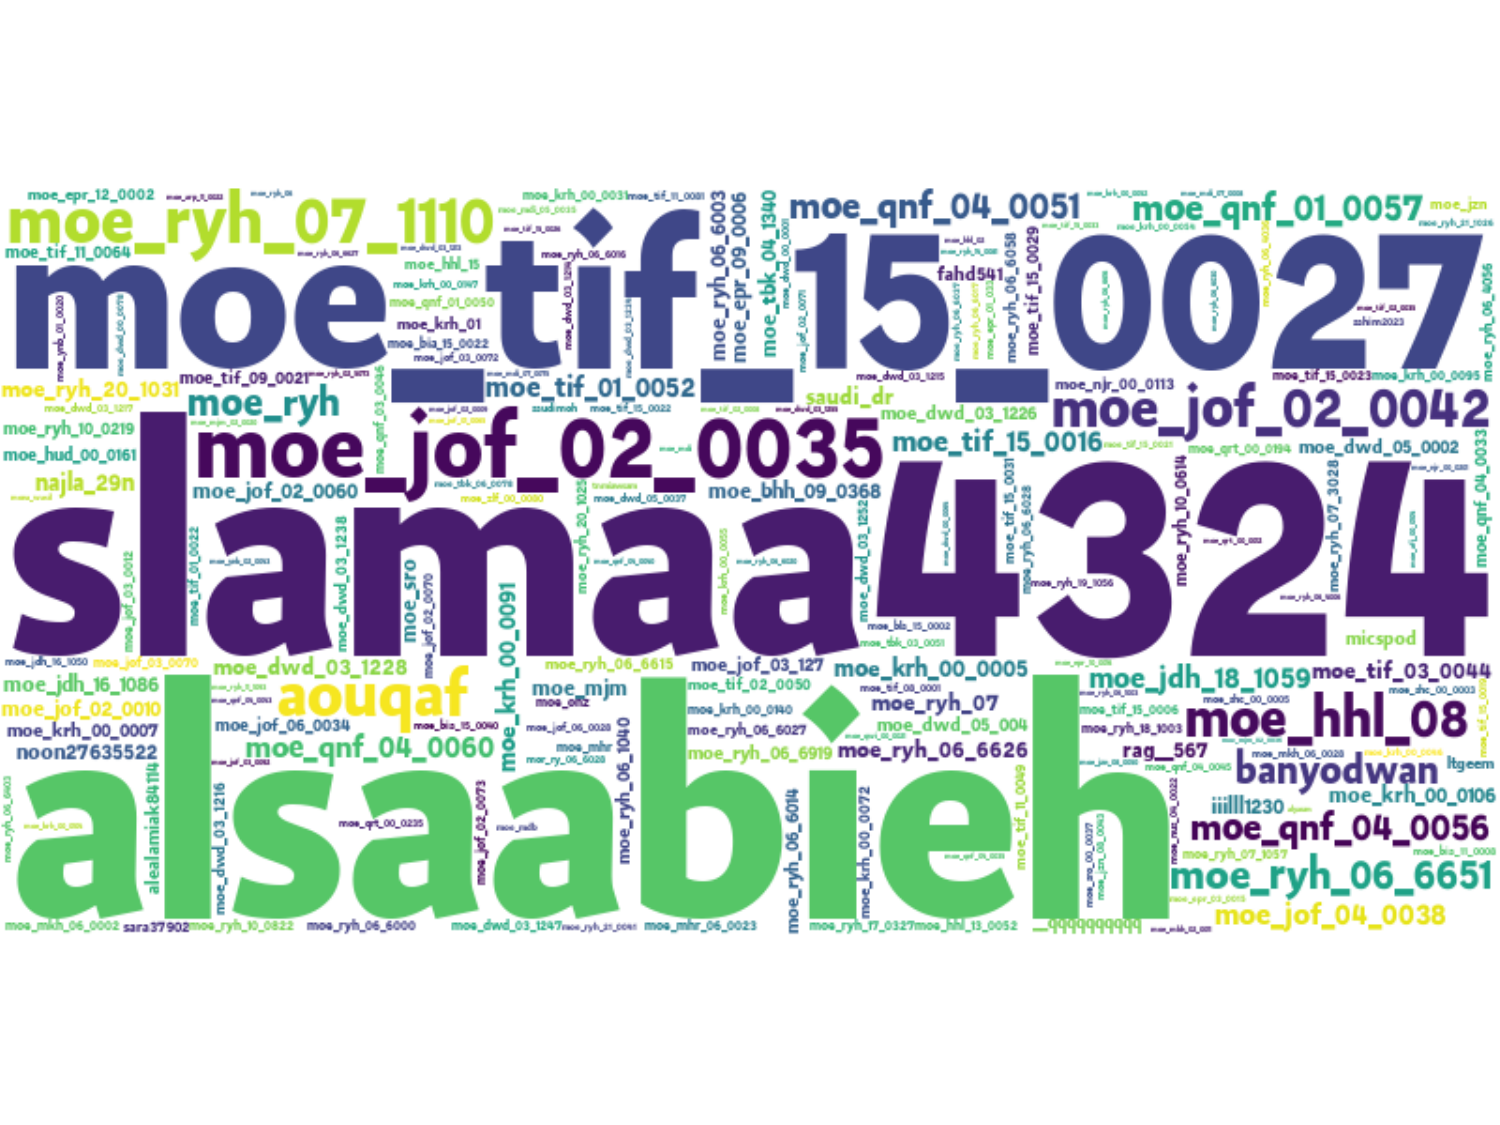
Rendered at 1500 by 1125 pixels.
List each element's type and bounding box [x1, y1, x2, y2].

picture [0, 187, 1500, 938]
